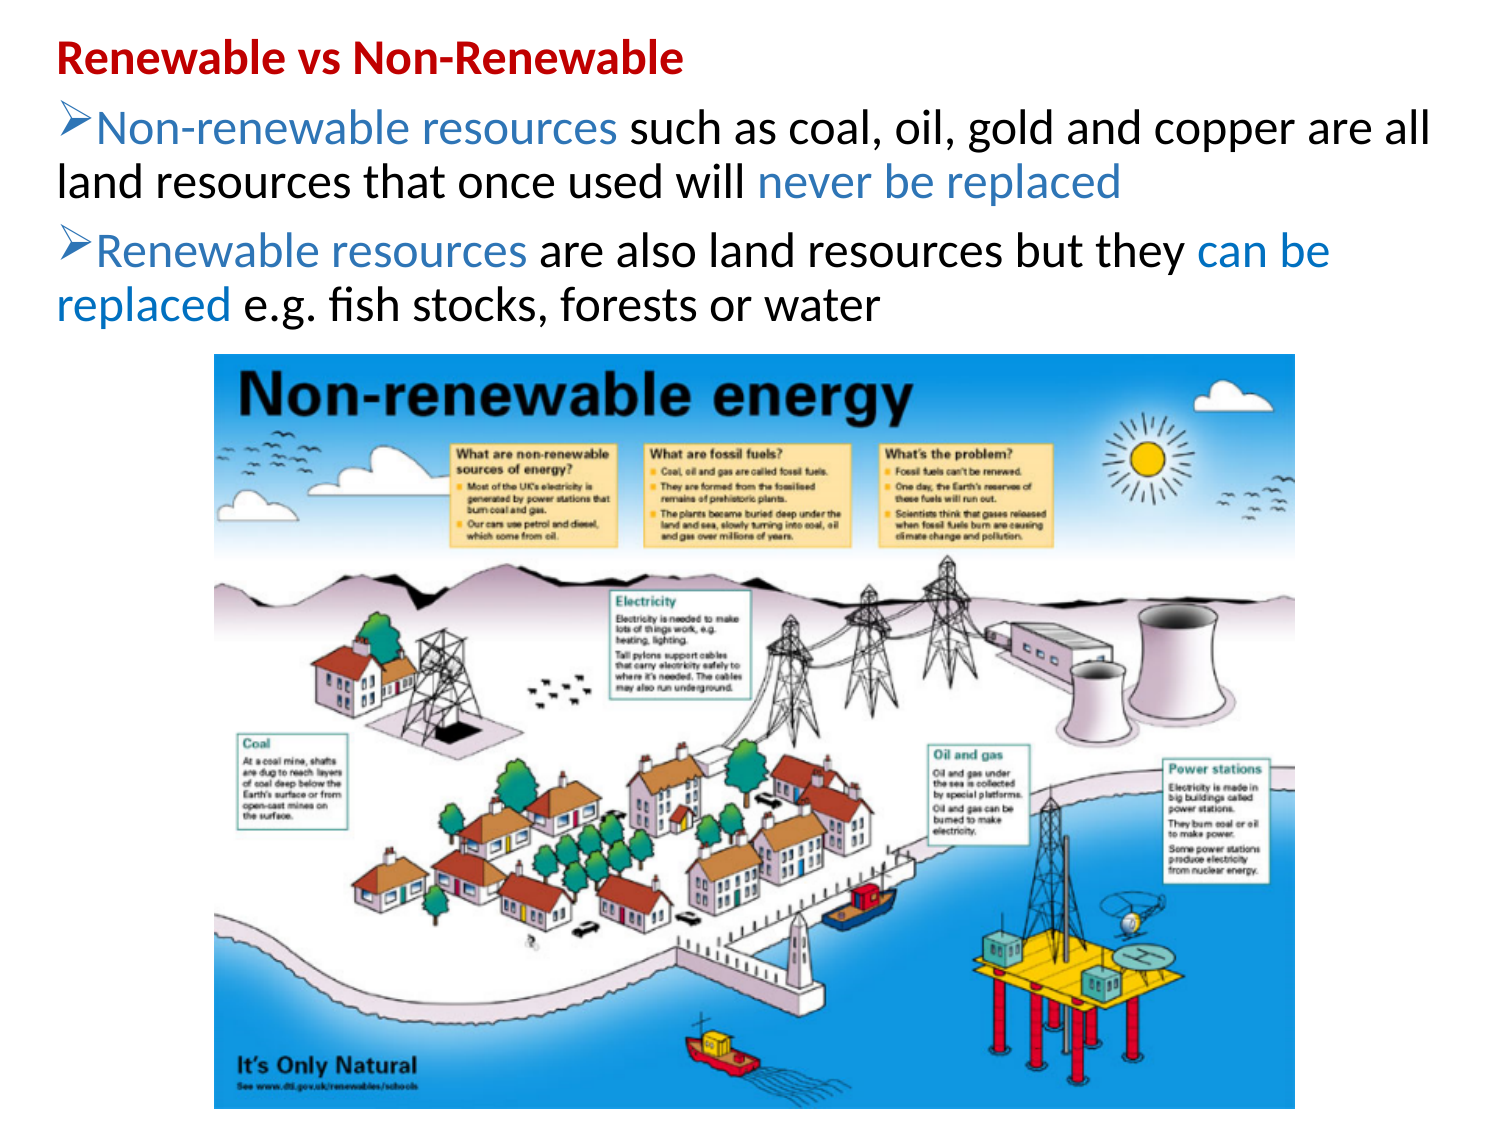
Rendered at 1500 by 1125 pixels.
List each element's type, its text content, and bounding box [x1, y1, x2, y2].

subtitle Renewable vs Non-Renewable Non-renewable resources such as coal, oil, gold and copper are all land resources that once used will never be replaced Renewable resources are also land resources but they can be replaced e.g. fish stocks, forests or water [41, 23, 1468, 1125]
picture [803, 1097, 812, 1103]
picture [780, 1073, 792, 1081]
picture [214, 354, 1295, 1103]
